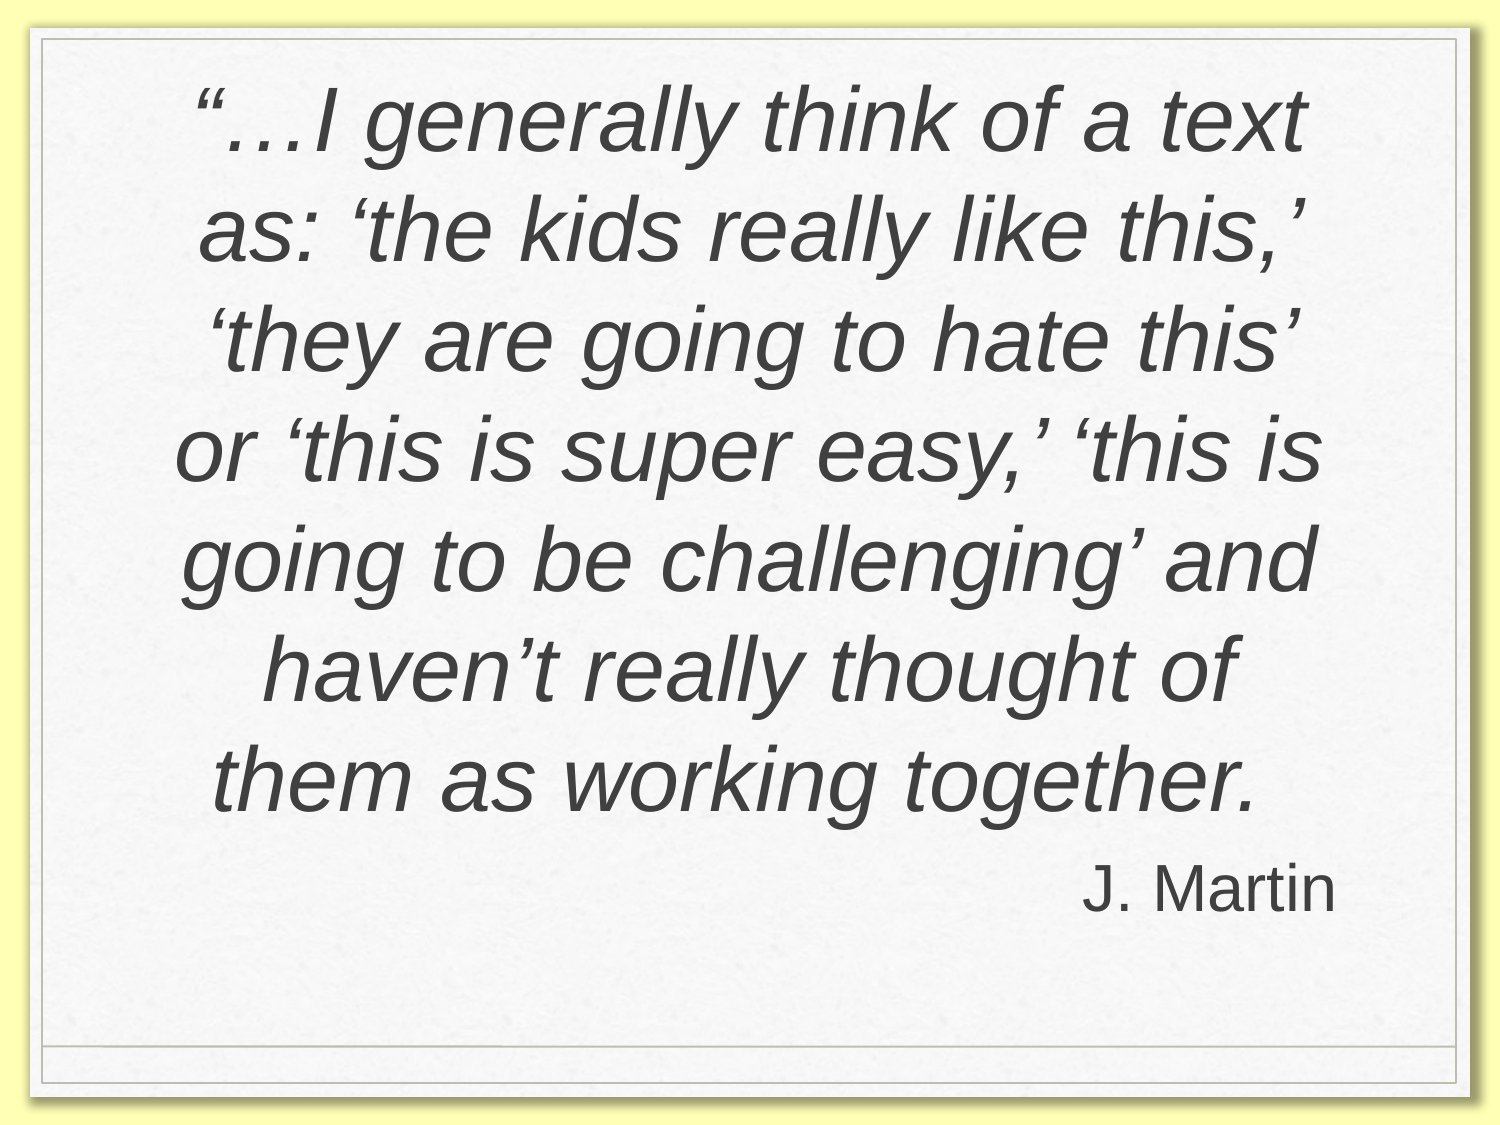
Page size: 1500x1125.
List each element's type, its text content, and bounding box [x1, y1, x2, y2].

title “…I generally think of a text as: ‘the kids really like this,’ ‘they are going to hate this’ or ‘this is super easy,’ ‘this is going to be challenging’ and haven’t really thought of them as working together. [147, 562, 1353, 837]
picture [30, 28, 1470, 1097]
list J. Martin [147, 837, 1353, 1084]
